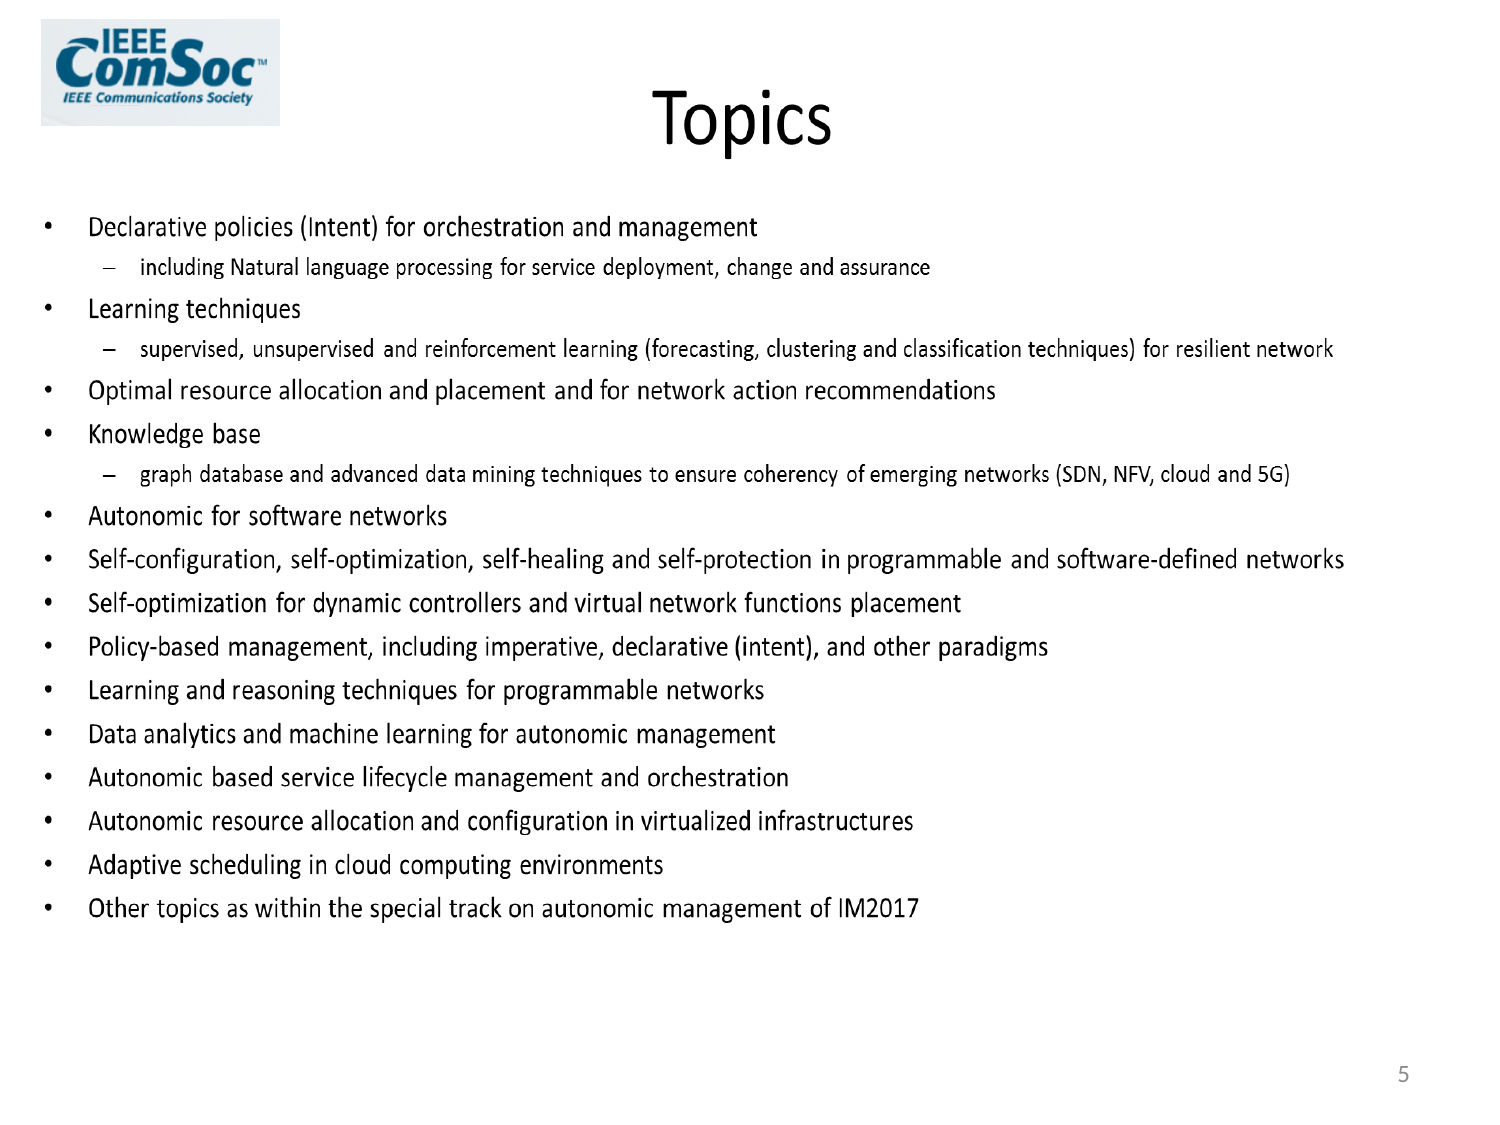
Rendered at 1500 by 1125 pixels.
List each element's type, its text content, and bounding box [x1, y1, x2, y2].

slide_number 5 [1074, 1042, 1425, 1103]
picture [29, 18, 1453, 944]
